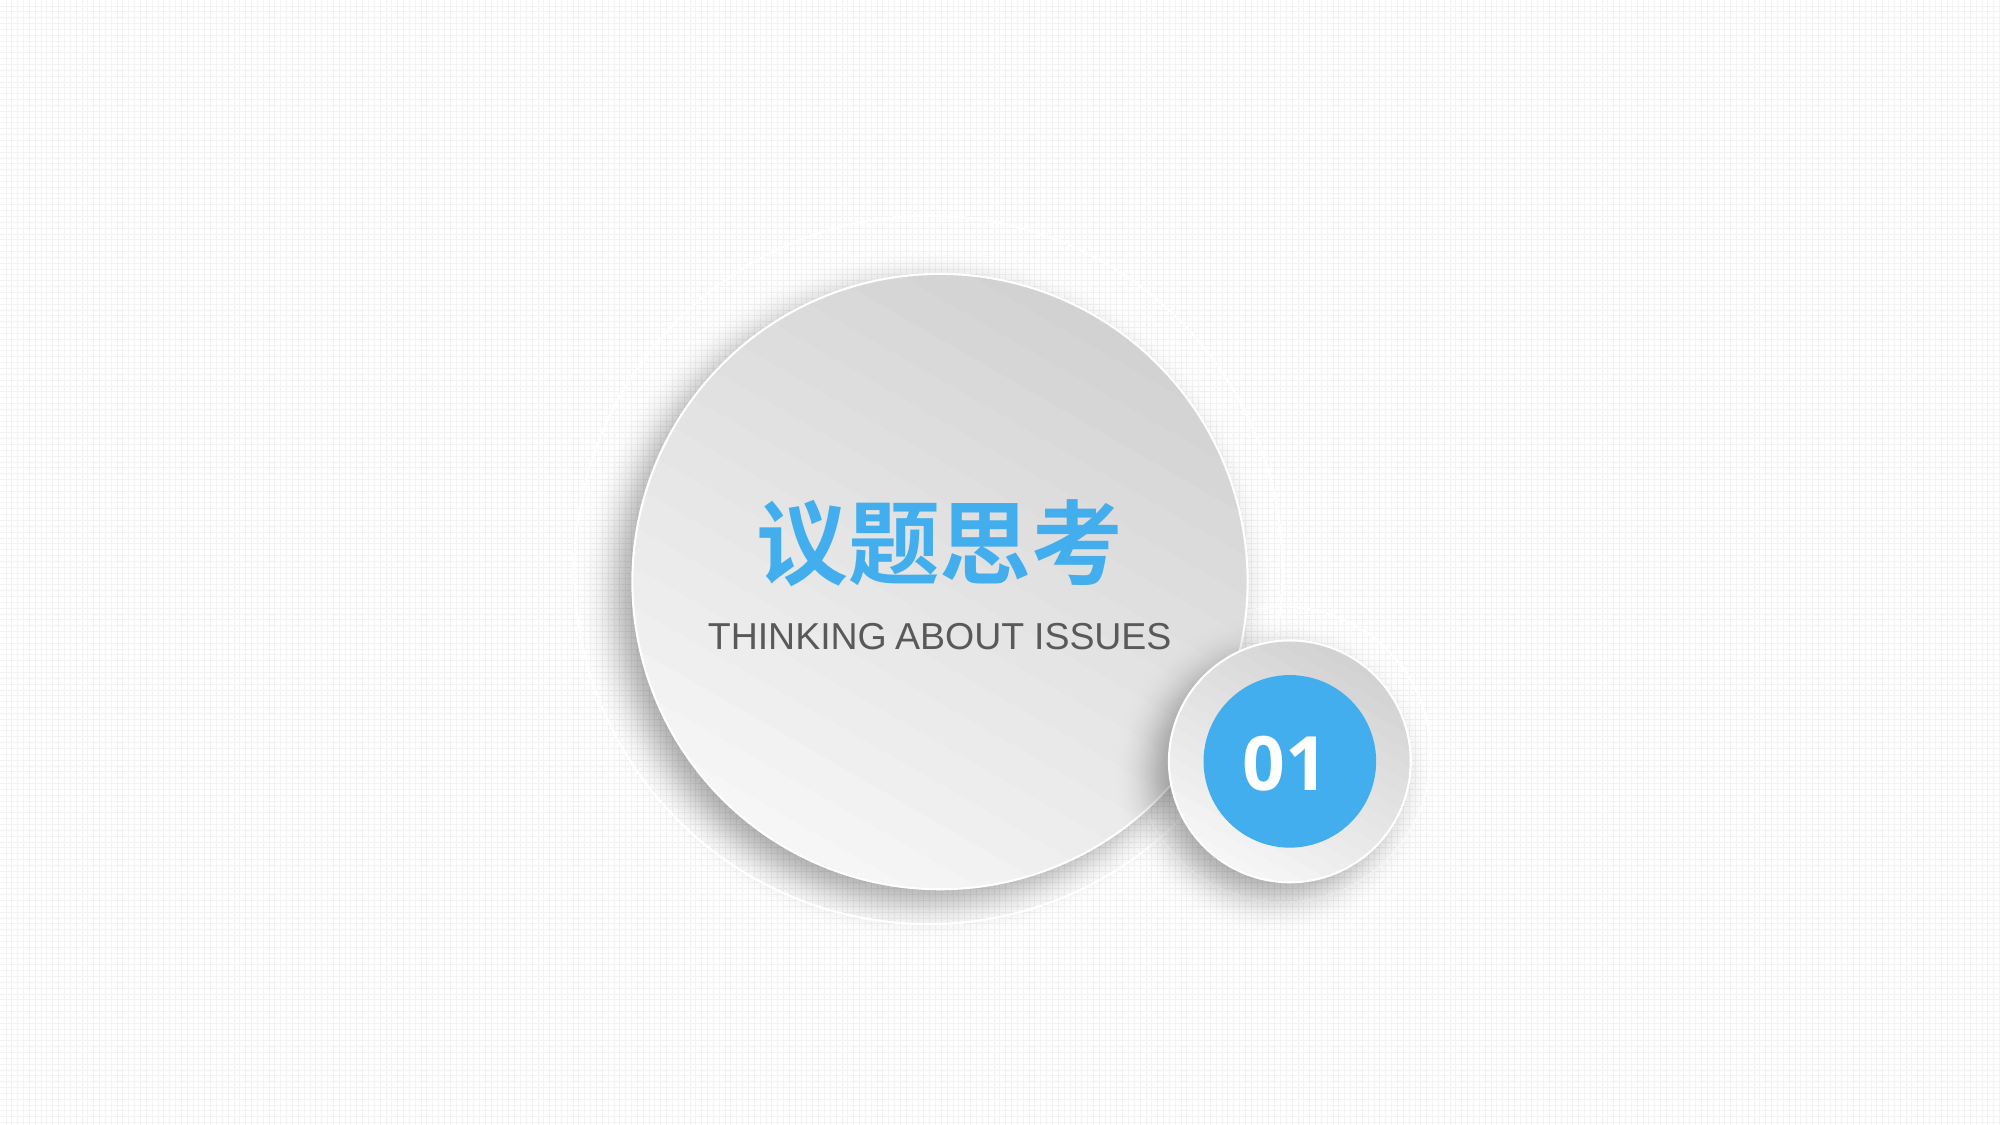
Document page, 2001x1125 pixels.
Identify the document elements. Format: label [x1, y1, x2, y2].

text_box [574, 215, 1431, 925]
